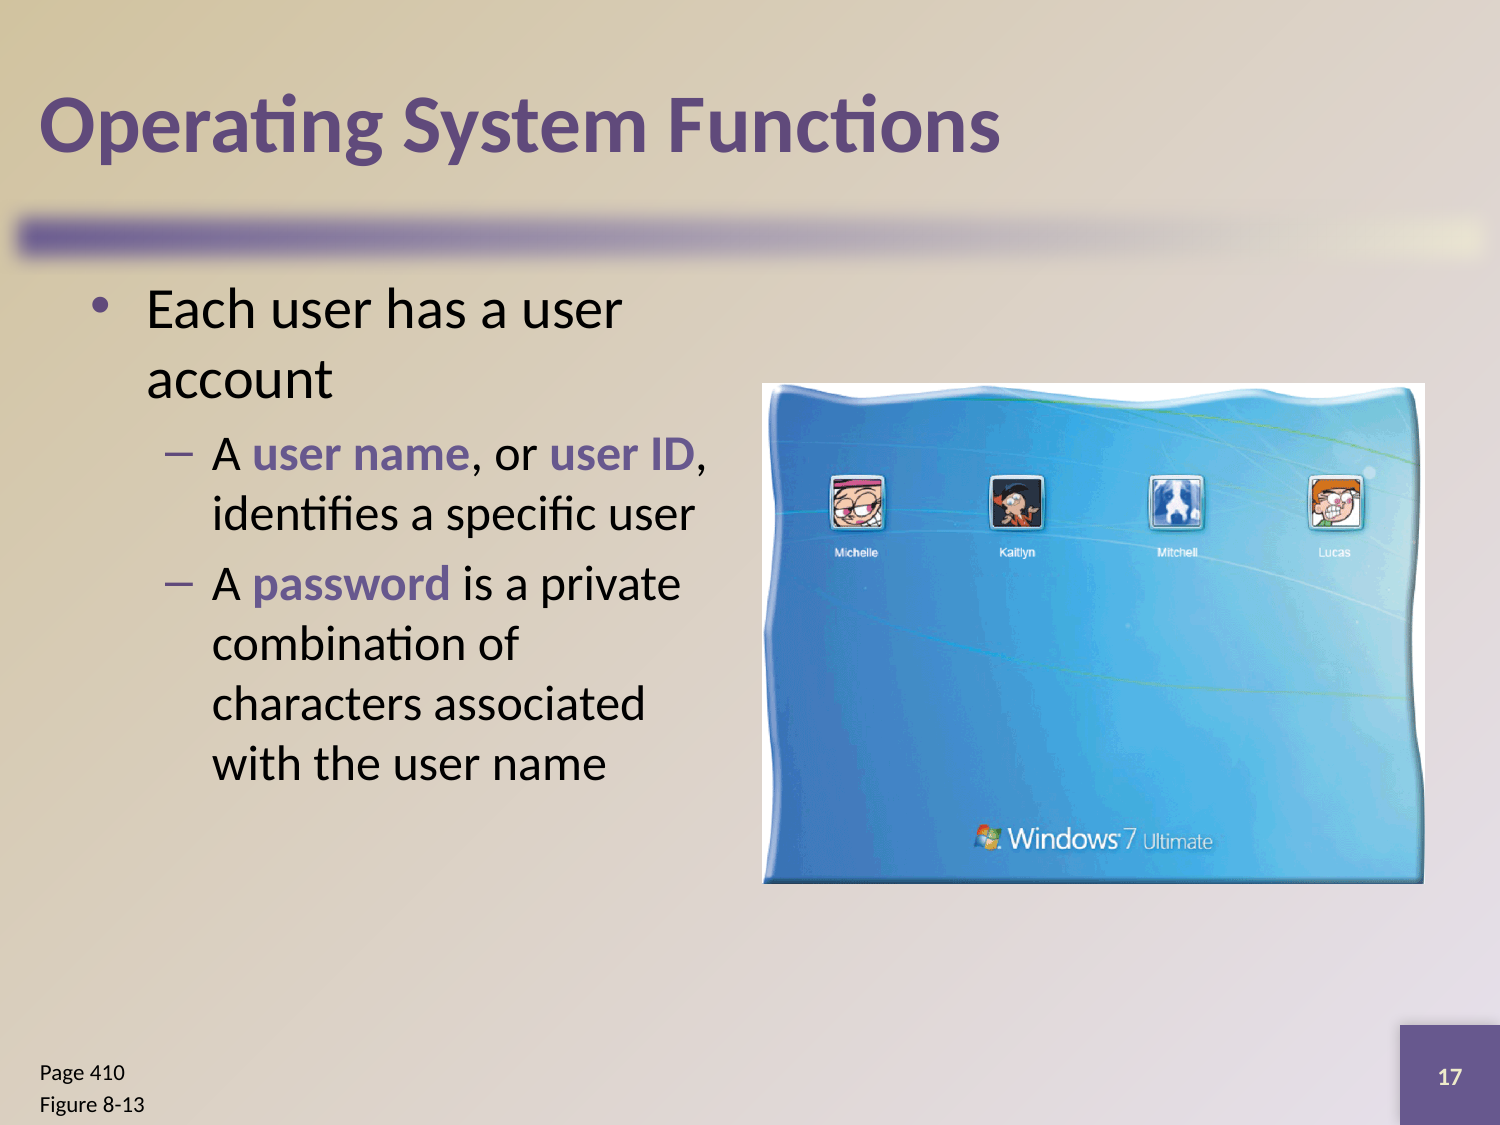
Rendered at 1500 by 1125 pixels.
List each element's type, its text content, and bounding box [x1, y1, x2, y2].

list Page 410 Figure 8-13 [24, 1050, 300, 1125]
title Operating System Functions [24, 24, 1475, 213]
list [762, 383, 1426, 884]
list Each user has a user account A user name, or user ID, identifies a specific user A password is a private combination of characters associated with the user name [75, 262, 738, 1005]
slide_number 17 [1400, 1025, 1500, 1125]
